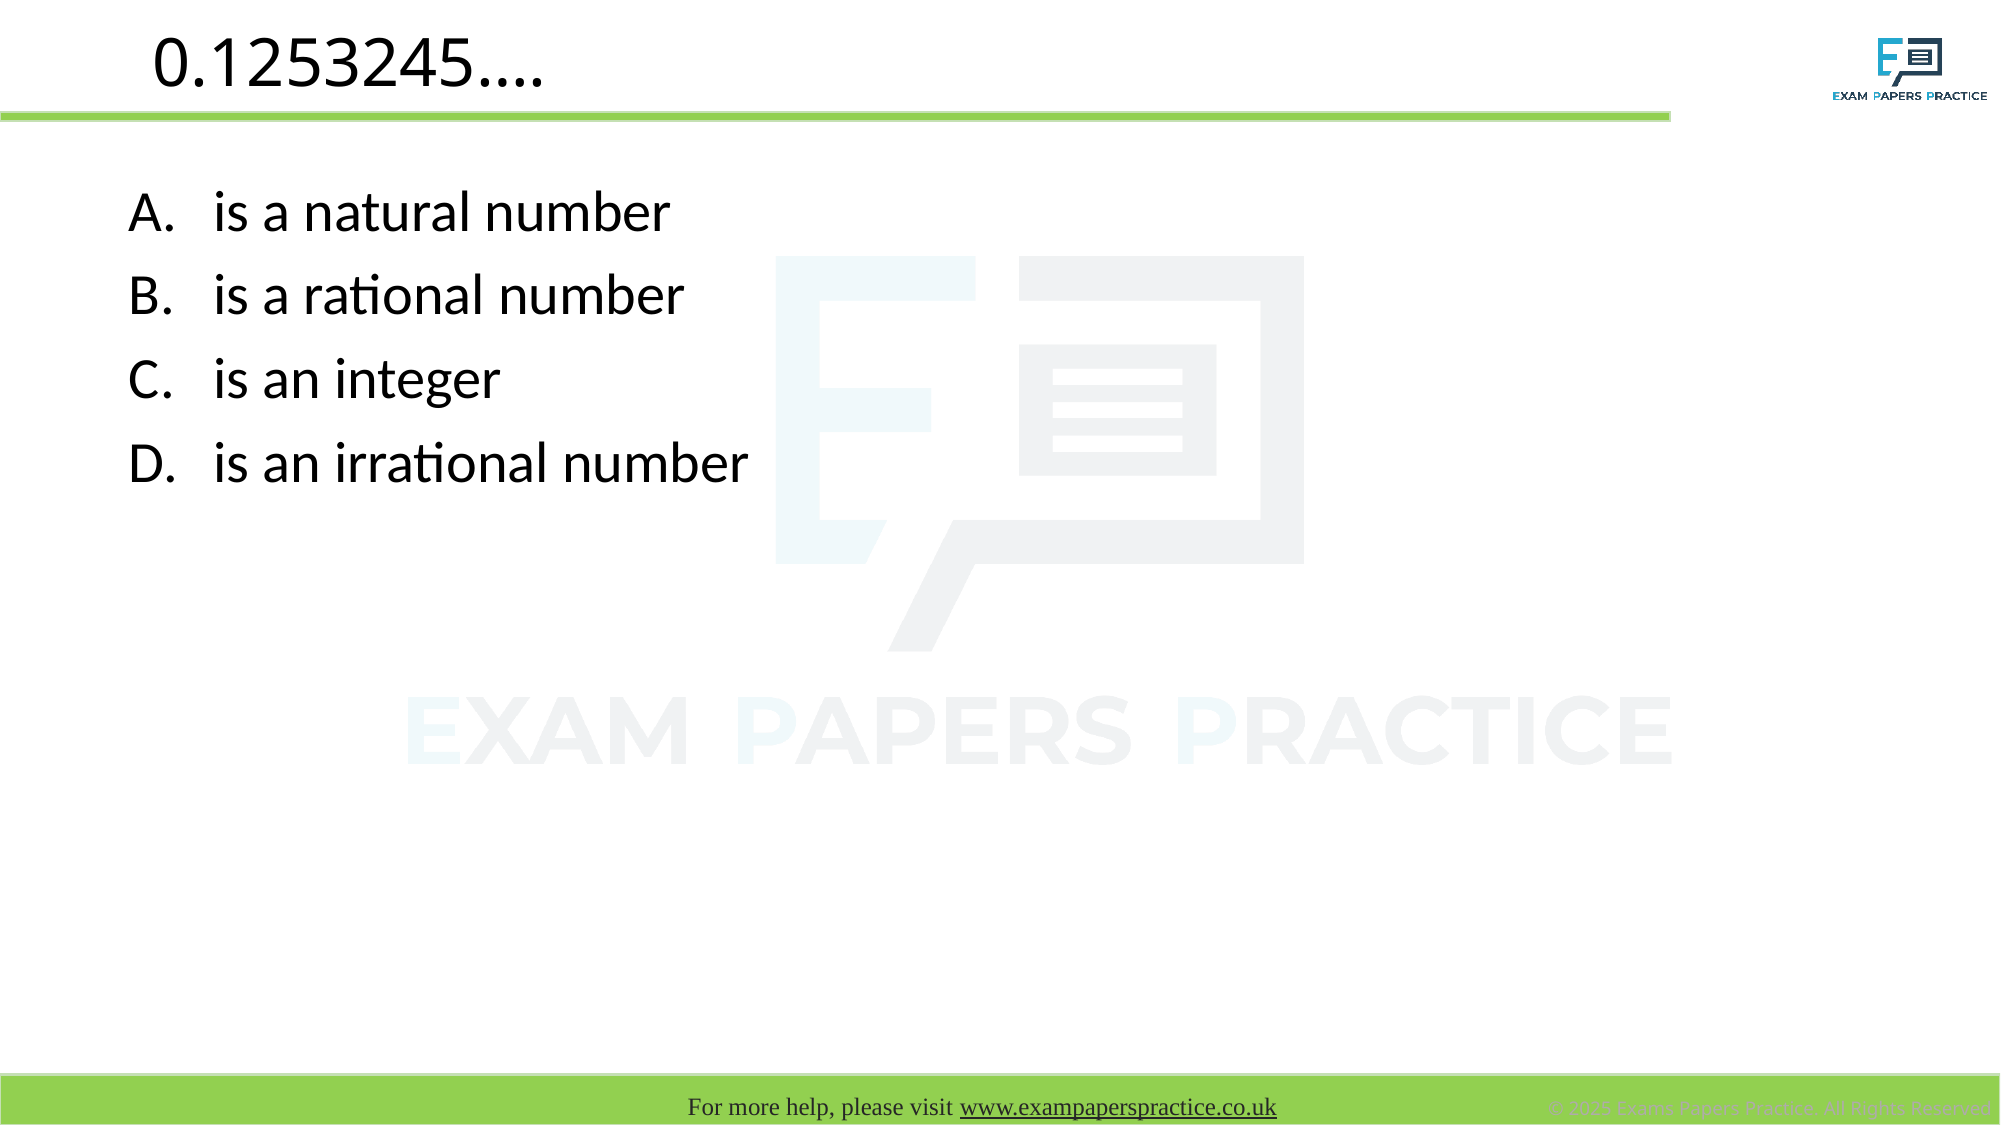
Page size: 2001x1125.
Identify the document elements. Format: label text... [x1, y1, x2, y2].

list is a natural number is a rational number is an integer is an irrational number [113, 173, 1839, 887]
title 0.1253245…. [137, 59, 1863, 70]
